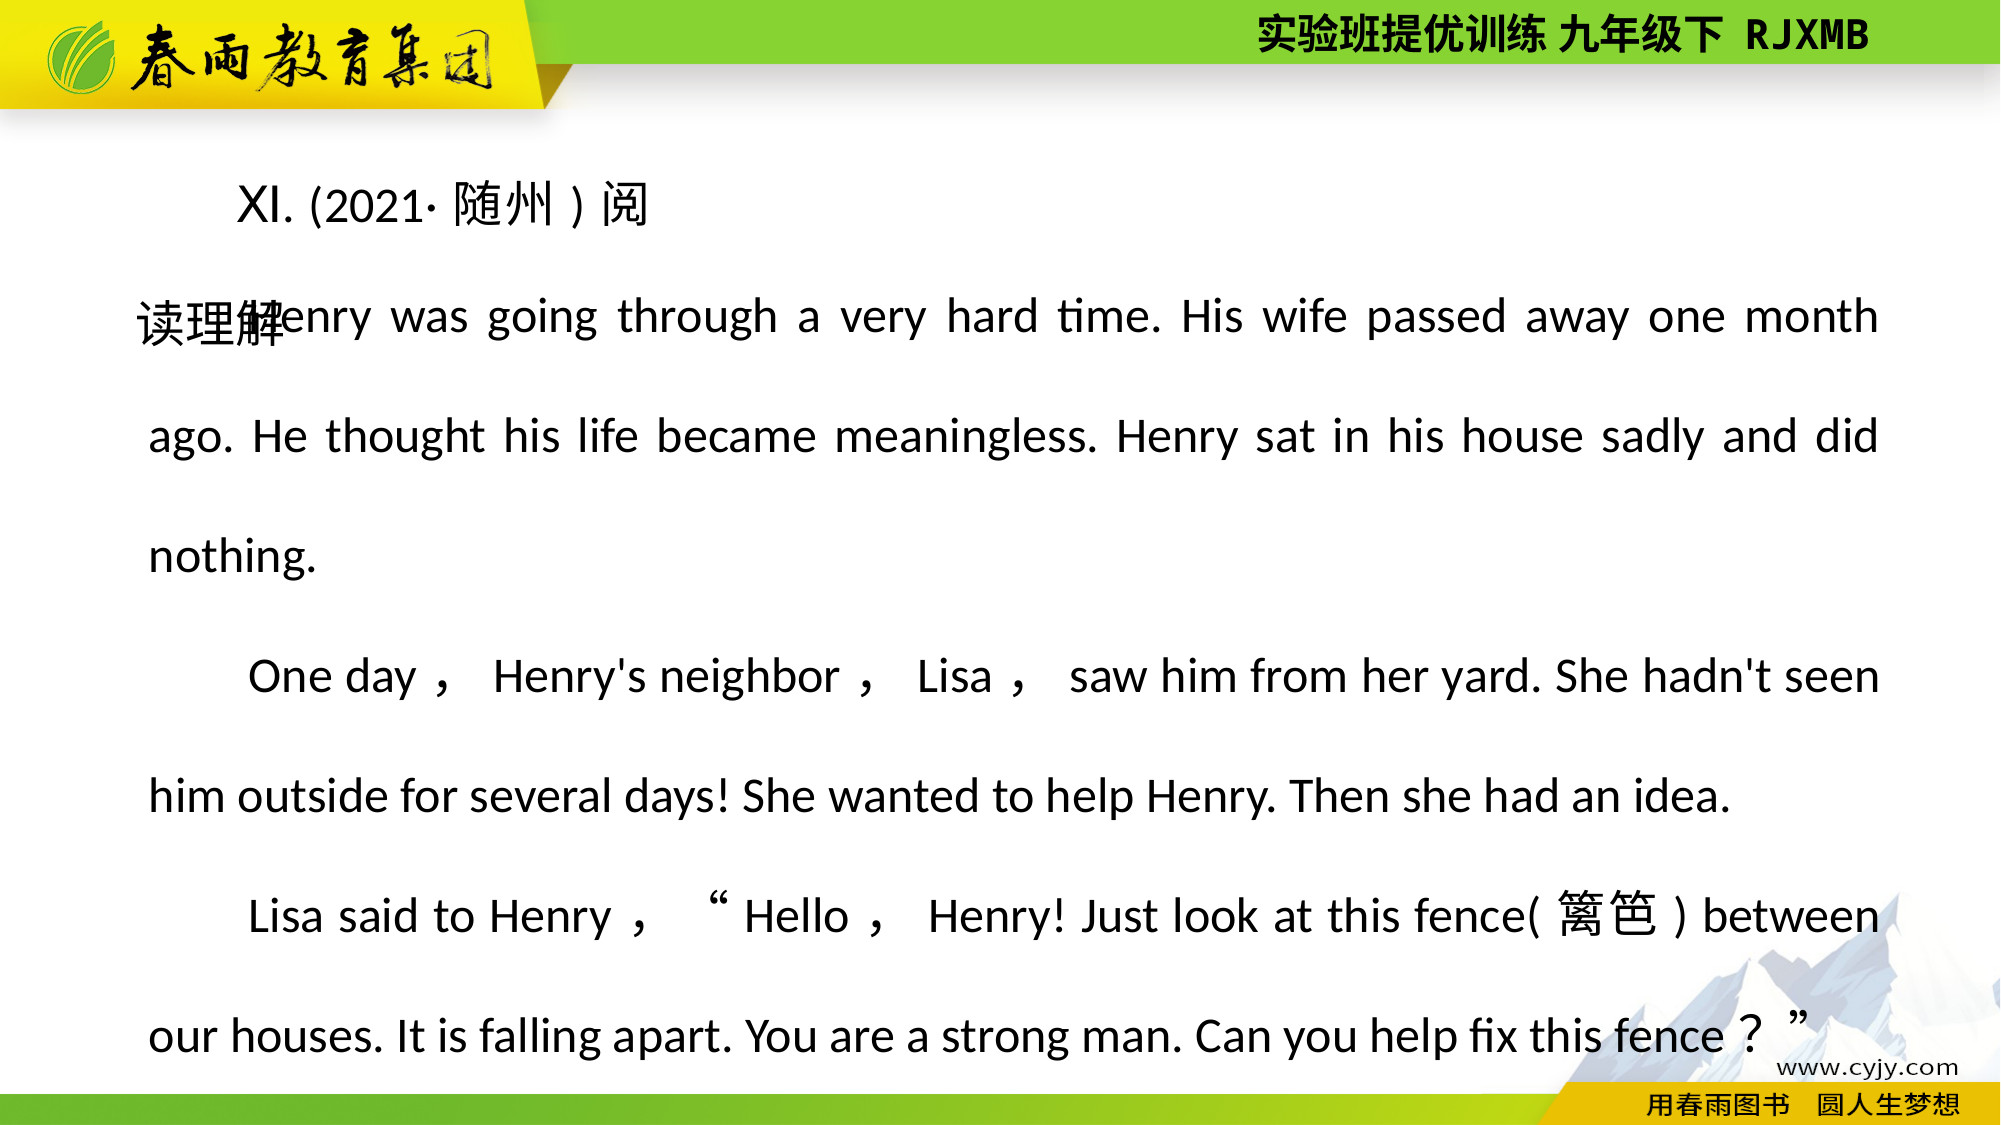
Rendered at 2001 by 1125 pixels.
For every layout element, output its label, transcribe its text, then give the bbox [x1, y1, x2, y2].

text_box Henry was going through a very hard time. His wife passed away one month ago. He thought his life became meaningless. Henry sat in his house sadly and did nothing. One day，Henry's neighbor，Lisa，saw him from her yard. She hadn't seen him outside for several days! She wanted to help Henry. Then she had an idea. Lisa said to Henry，“Hello，Henry! Just look at this fence(篱笆) between our houses. It is falling apart. You are a strong man. Can you help fix this fence？” [134, 215, 1896, 1070]
text_box Ⅺ. (2021·随州)阅读理解 [120, 105, 666, 241]
picture [0, 0, 2001, 1125]
